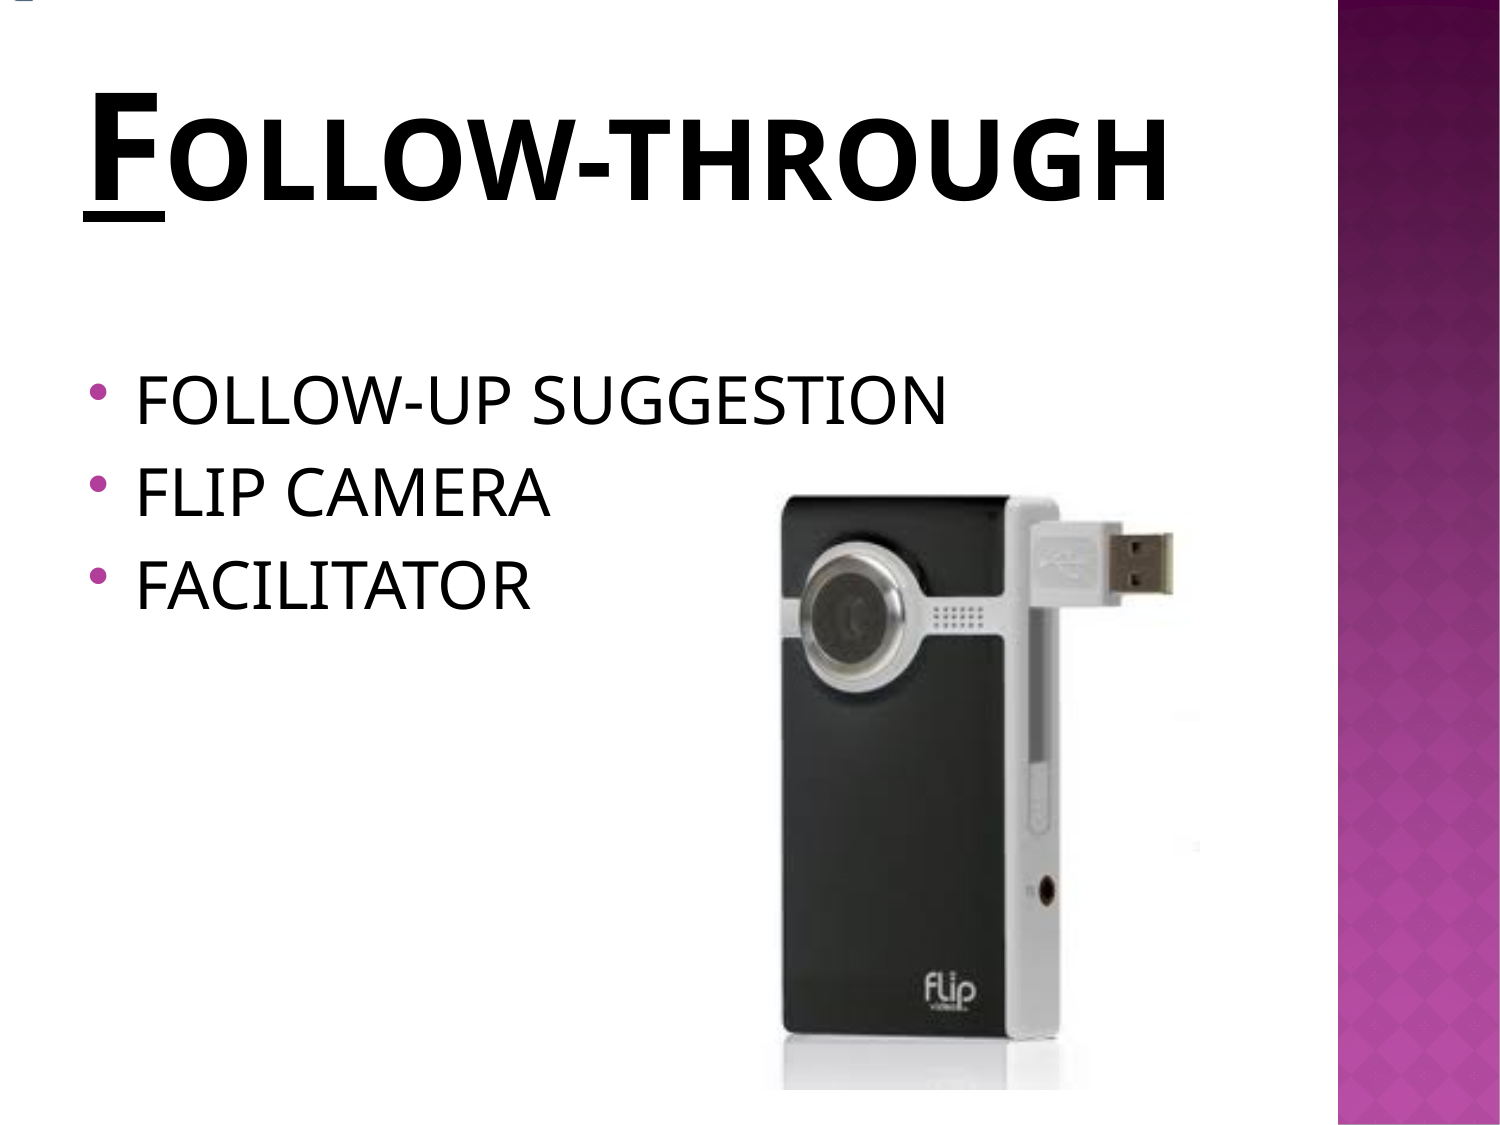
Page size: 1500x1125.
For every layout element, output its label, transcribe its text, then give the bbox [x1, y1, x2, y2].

picture [1337, 0, 1500, 1125]
picture [737, 474, 1201, 1090]
list FOLLOW-UP SUGGESTION FLIP CAMERA FACILITATOR [74, 349, 1263, 1068]
title Follow-Through [75, 37, 1263, 230]
